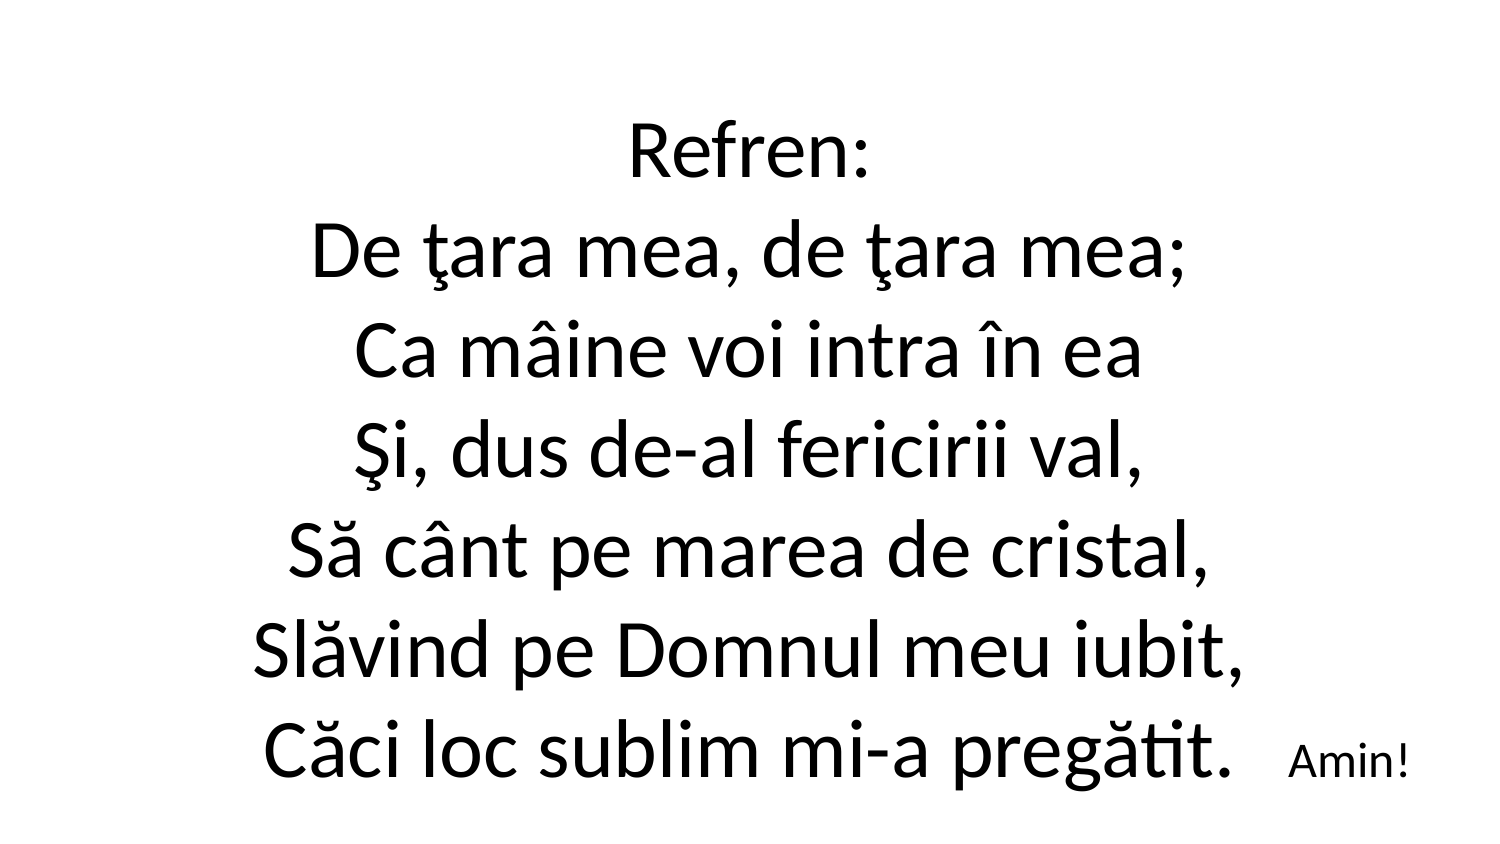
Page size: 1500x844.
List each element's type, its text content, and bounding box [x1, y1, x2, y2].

text_box Amin! [1273, 674, 1427, 795]
text_box Refren: De ţara mea, de ţara mea; Ca mâine voi intra în ea Şi, dus de-al fericirii val, Să cânt pe marea de cristal, Slăvind pe Domnul meu iubit, Căci loc sublim mi-a pregătit. [237, 42, 1262, 802]
